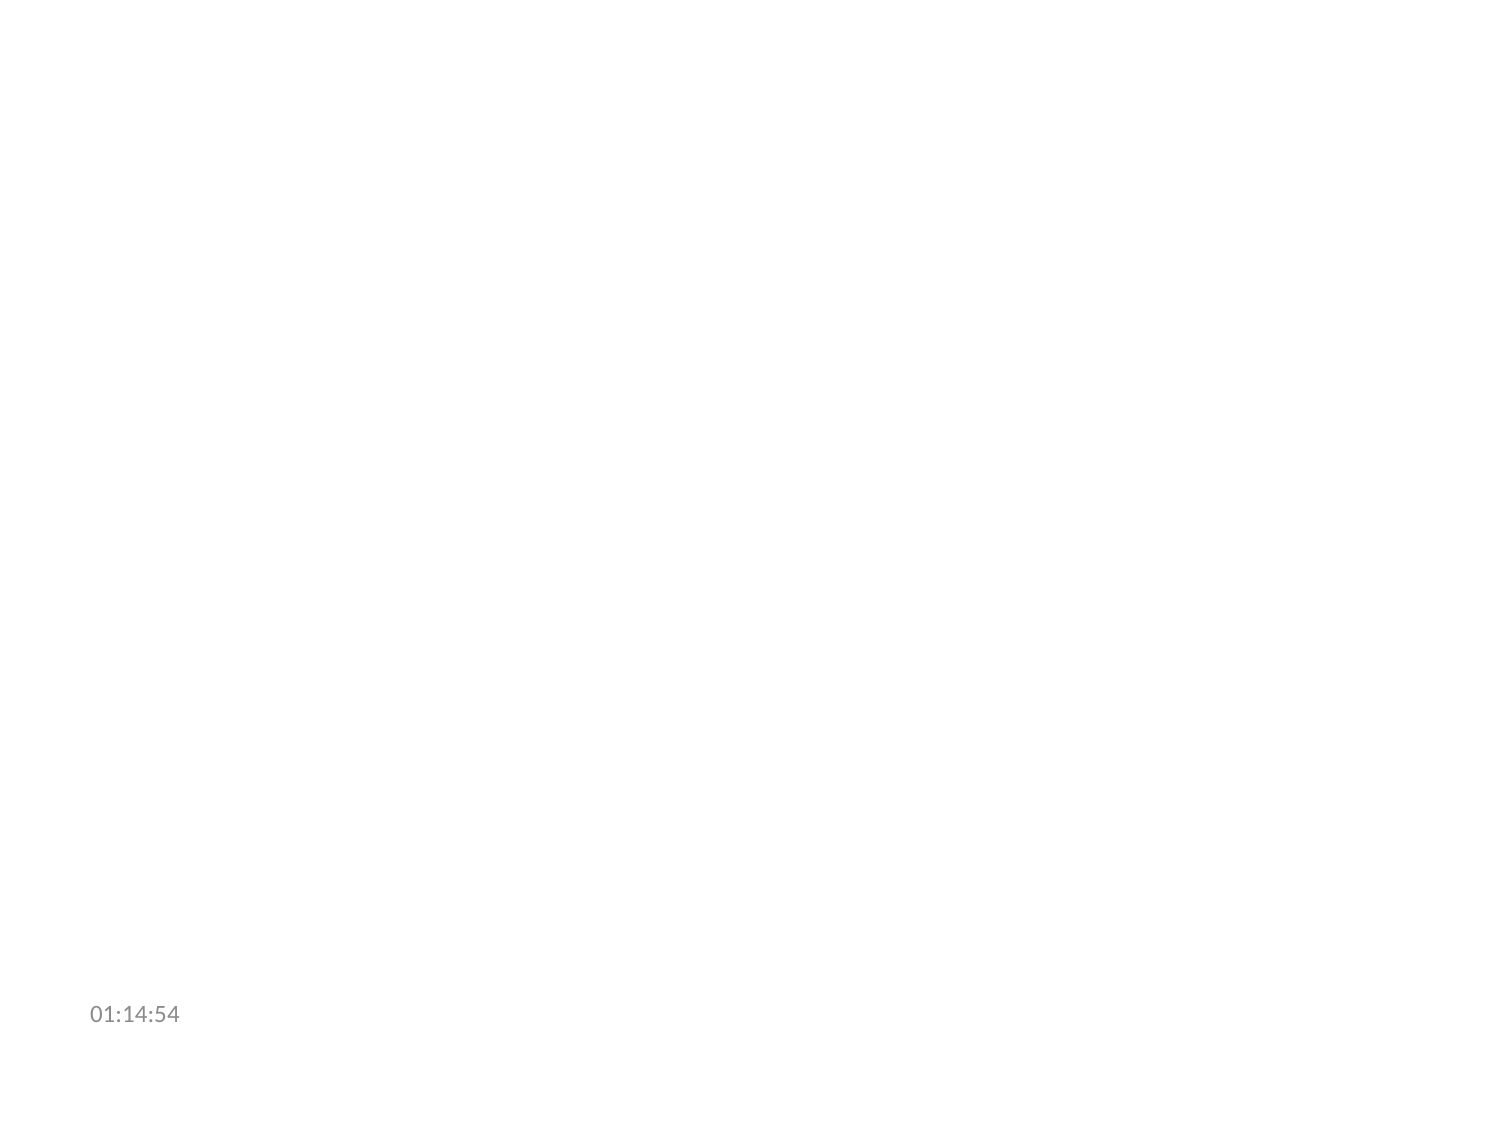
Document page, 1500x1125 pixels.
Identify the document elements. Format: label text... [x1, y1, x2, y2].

text_box 15:35:09 [75, 982, 425, 1043]
